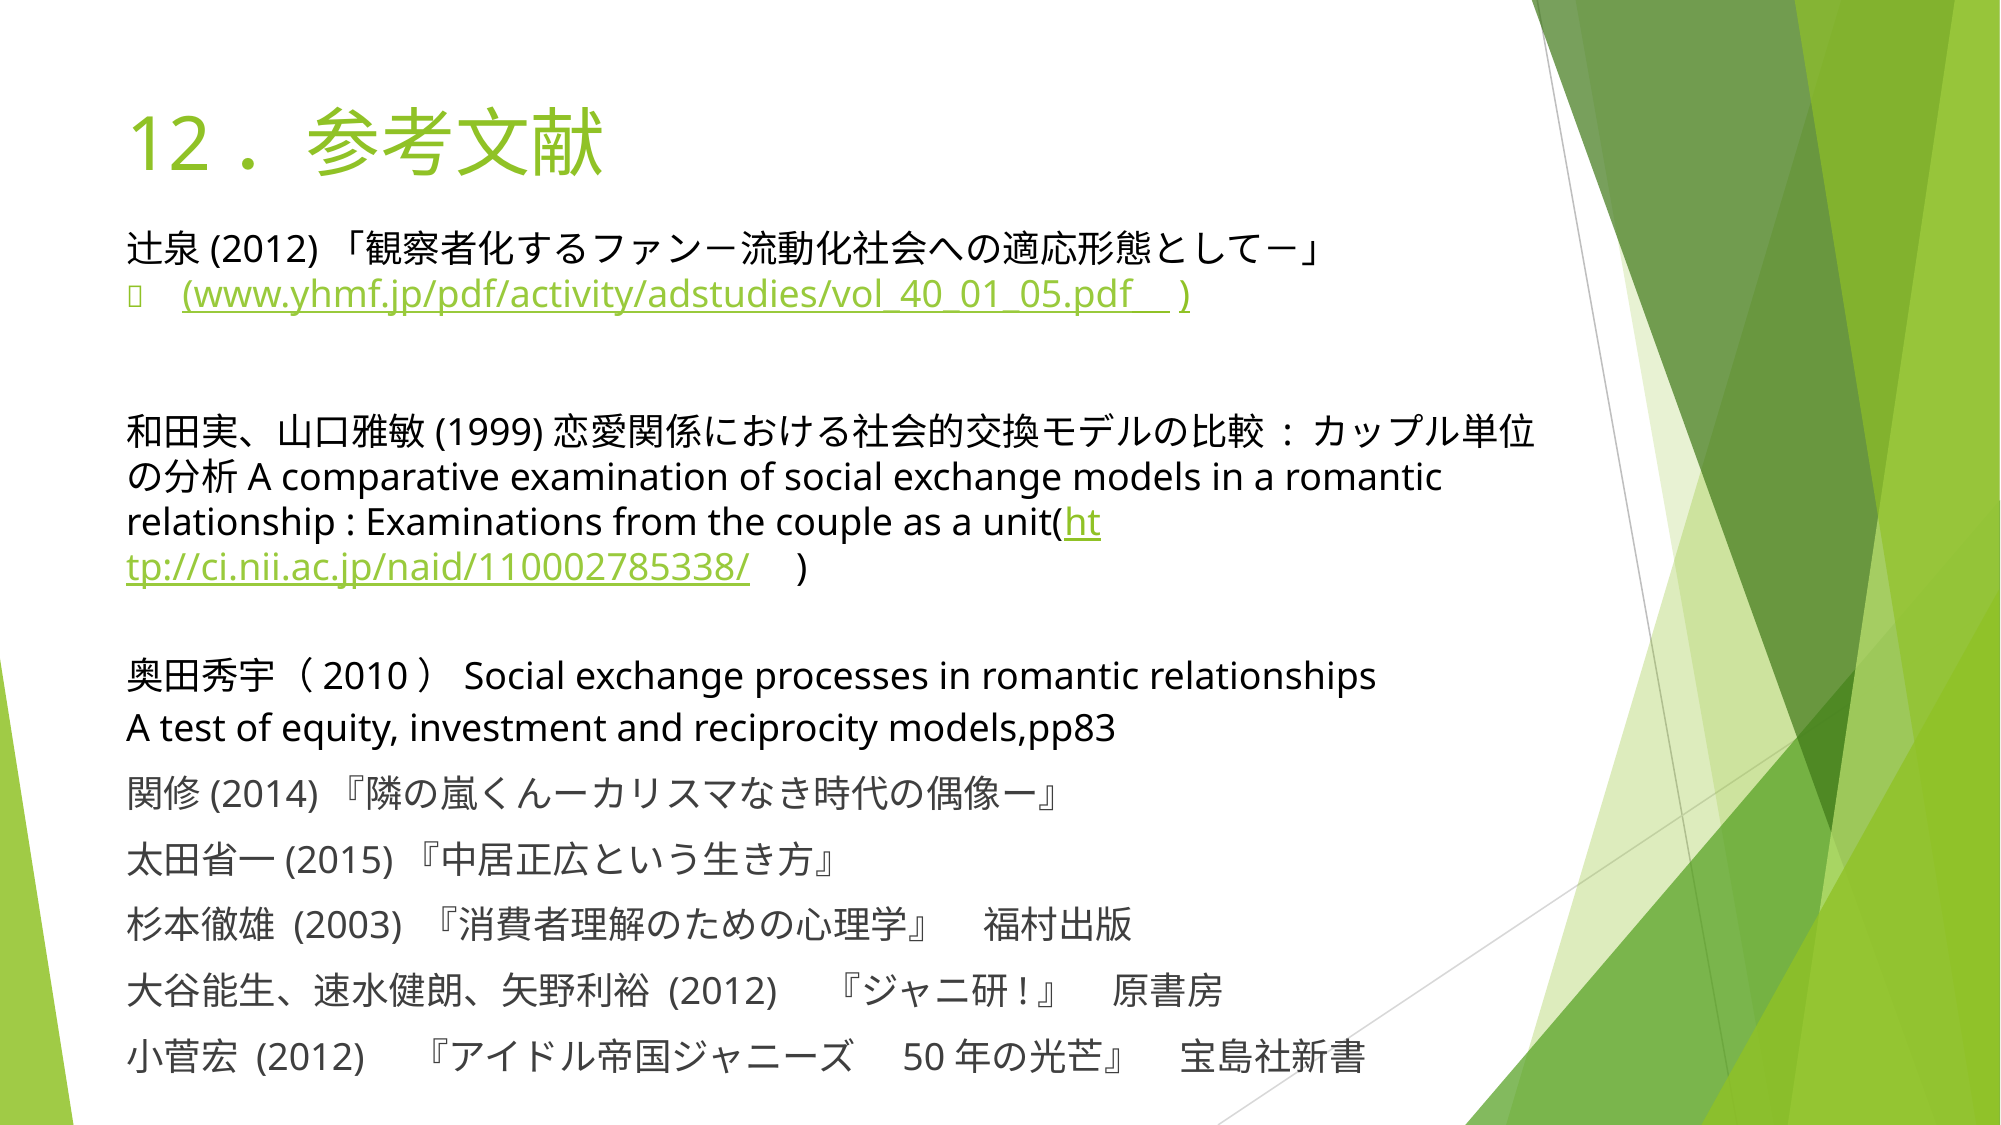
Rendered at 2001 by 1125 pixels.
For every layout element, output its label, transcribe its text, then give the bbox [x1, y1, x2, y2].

title 12．参考文献 [111, 87, 1522, 217]
list 辻泉(2012)「観察者化するファン－流動化社会への適応形態として－」 (www.yhmf.jp/pdf/activity/adstudies/vol_40_01_05.pdf ) 和田実、山口雅敏(1999)恋愛関係における社会的交換モデルの比較 : カップル単位の分析A comparative examination of social exchange models in a romantic relationship : Examinations from the couple as a unit(http://ci.nii.ac.jp/naid/110002785338/ ) 奥田秀宇（2010）Social exchange processes in romantic relationships A test of equity, investment and reciprocity models,pp83 関修(2014)『隣の嵐くんーカリスマなき時代の偶像ー』 太田省一(2015)『中居正広という生き方』 杉本徹雄 (2003) 『消費者理解のための心理学』 福村出版 大谷能生、速水健朗、矢野利裕 (2012) 『ジャニ研!』 原書房 小菅宏 (2012) 『アイドル帝国ジャニーズ 50年の光芒』 宝島社新書 [111, 217, 1578, 1103]
